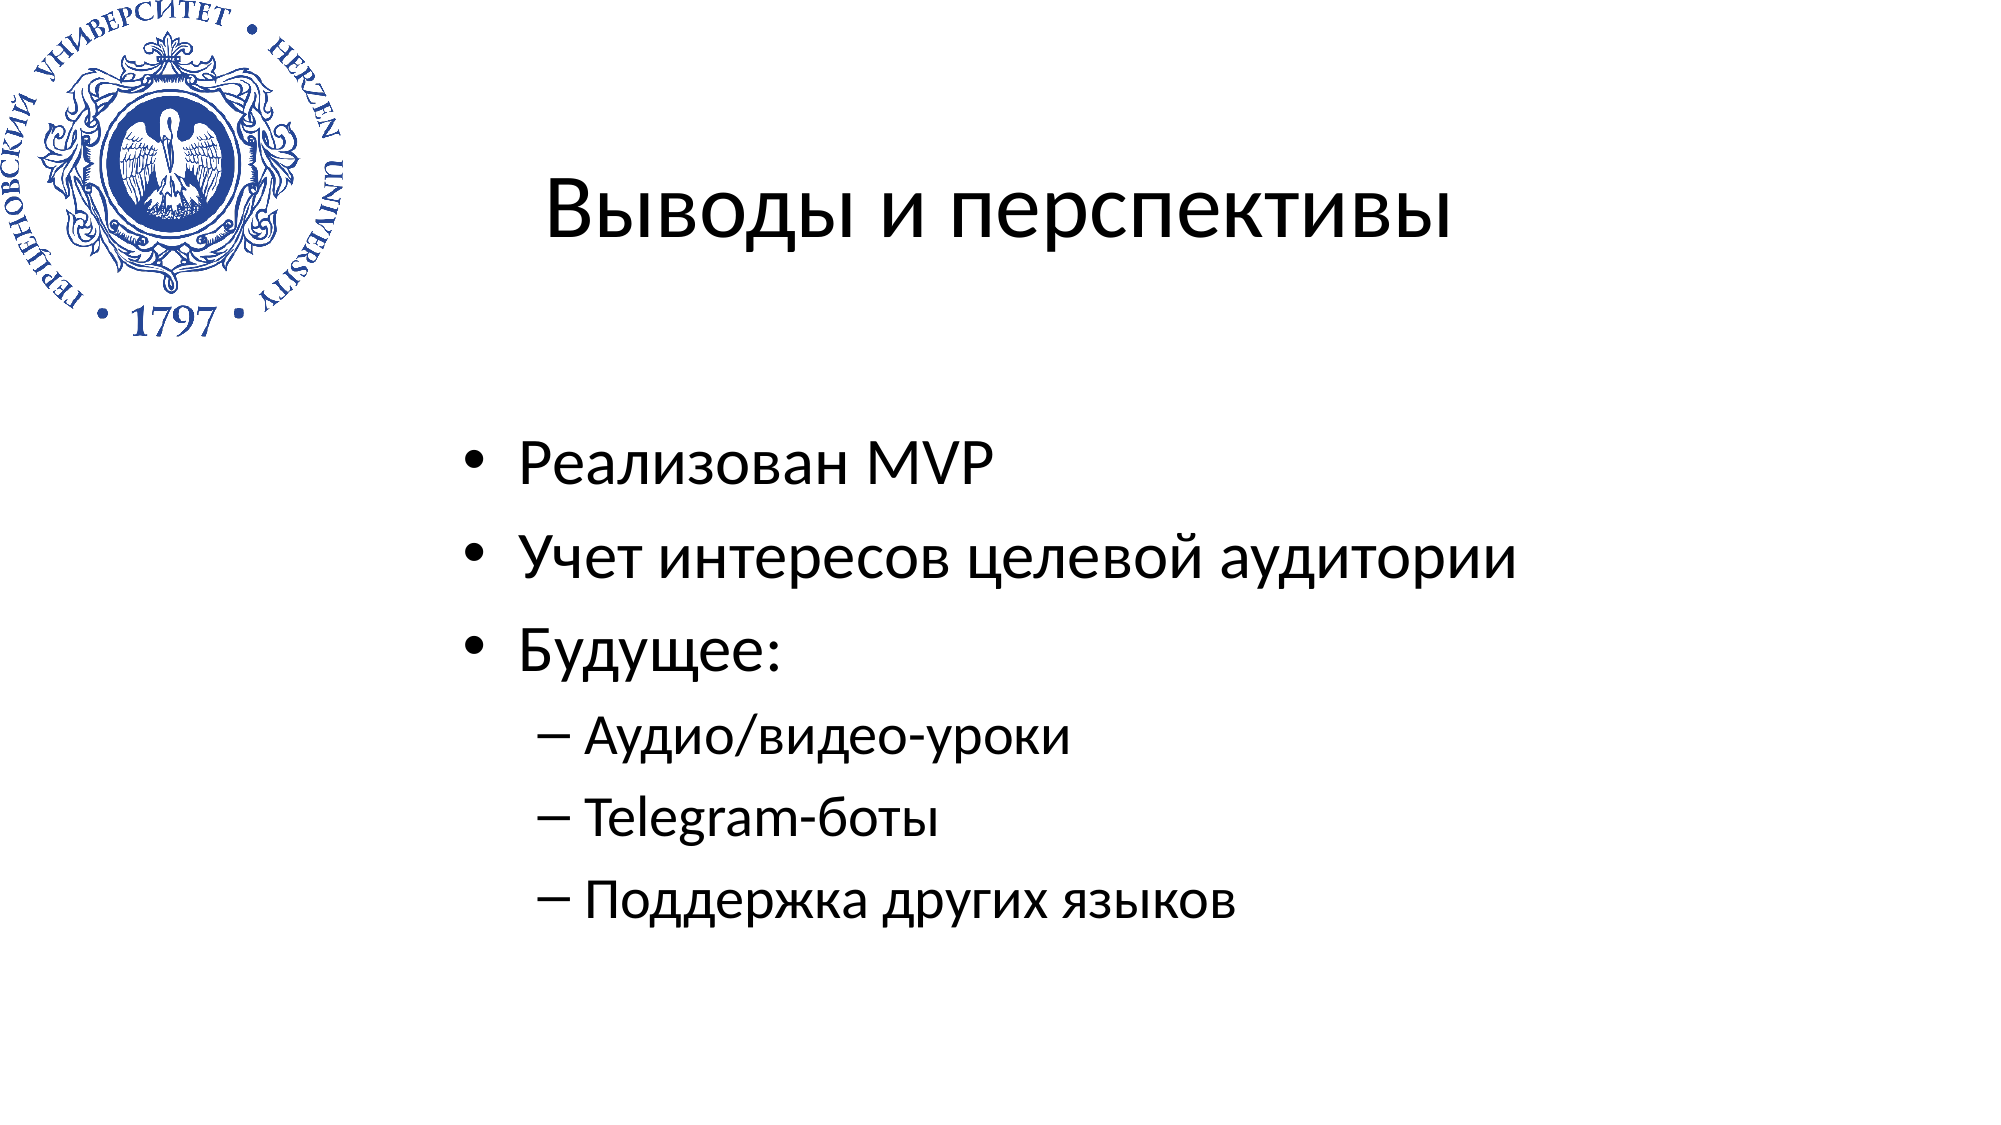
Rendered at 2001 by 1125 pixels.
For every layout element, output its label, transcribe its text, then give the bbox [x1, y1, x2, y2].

title Выводы и перспективы [348, 107, 1900, 295]
picture [0, 0, 344, 337]
list Реализован MVP Учет интересов целевой аудитории Будущее: Аудио/видео-уроки Telegram-боты Поддержка других языков [447, 410, 1553, 979]
